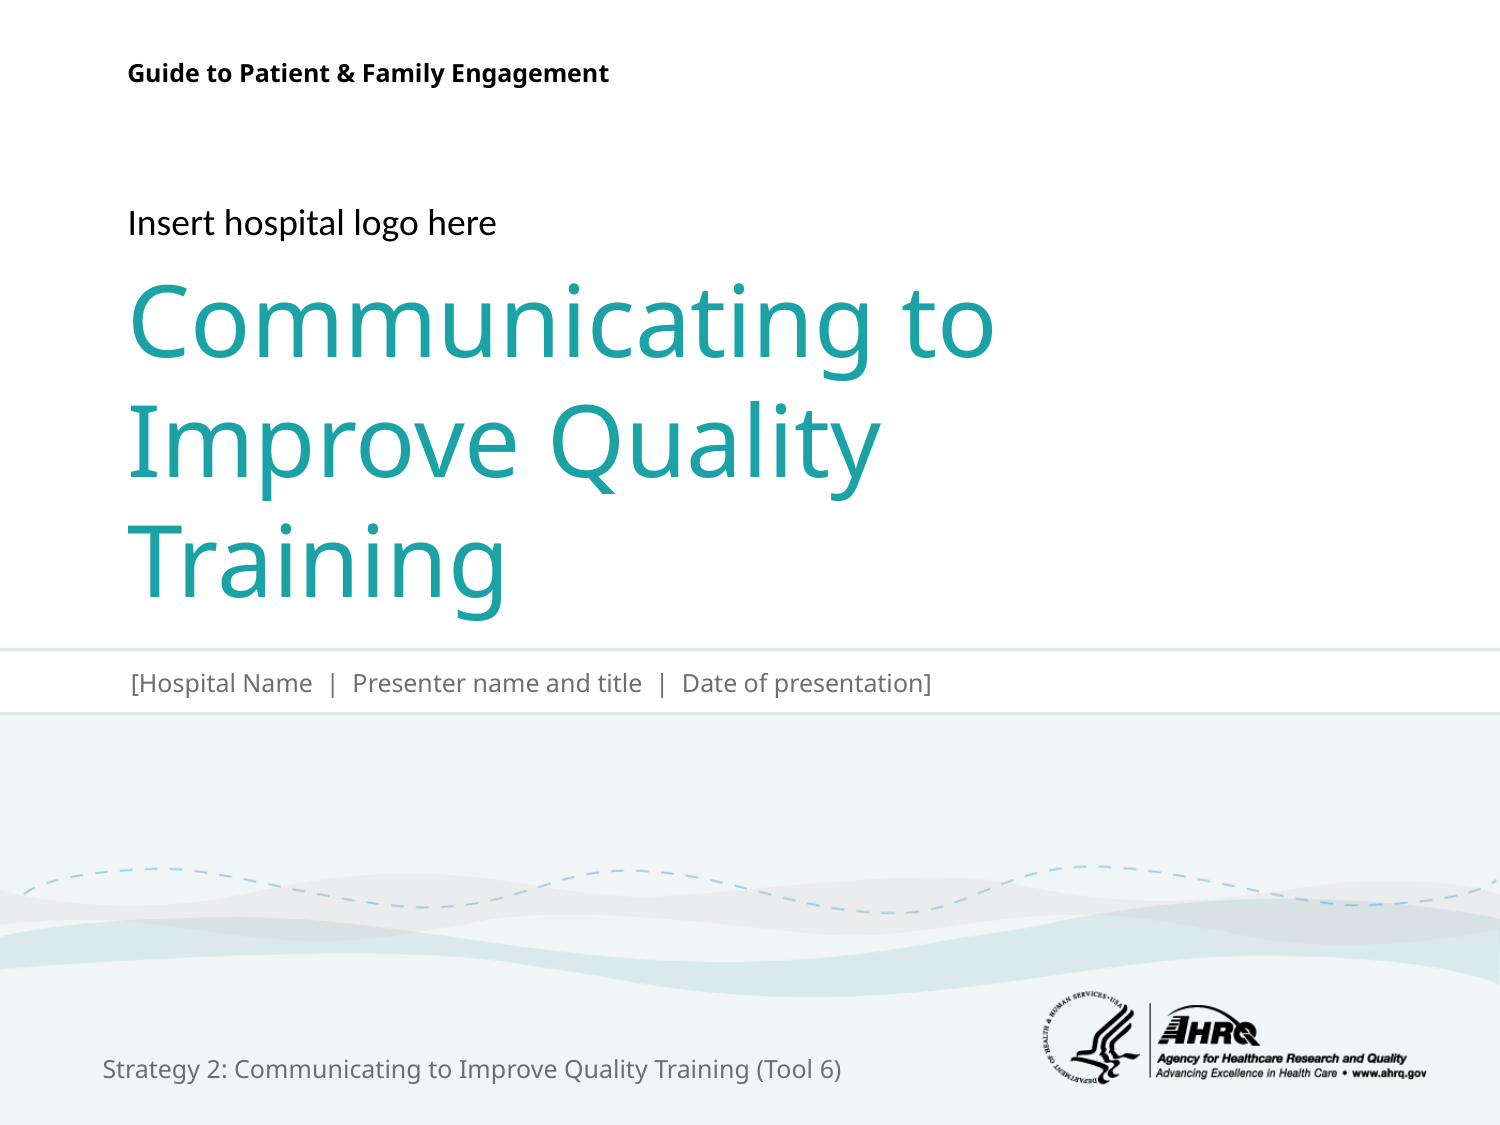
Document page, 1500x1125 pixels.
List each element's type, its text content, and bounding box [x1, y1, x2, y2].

subtitle [Hospital Name | Presenter name and title | Date of presentation] Strategy 2: Communicating to Improve Quality Training (Tool 6) [87, 660, 1025, 1110]
picture [0, 0, 1500, 1125]
title Insert hospital logo here Communicating to Improve Quality Training [112, 196, 1450, 625]
